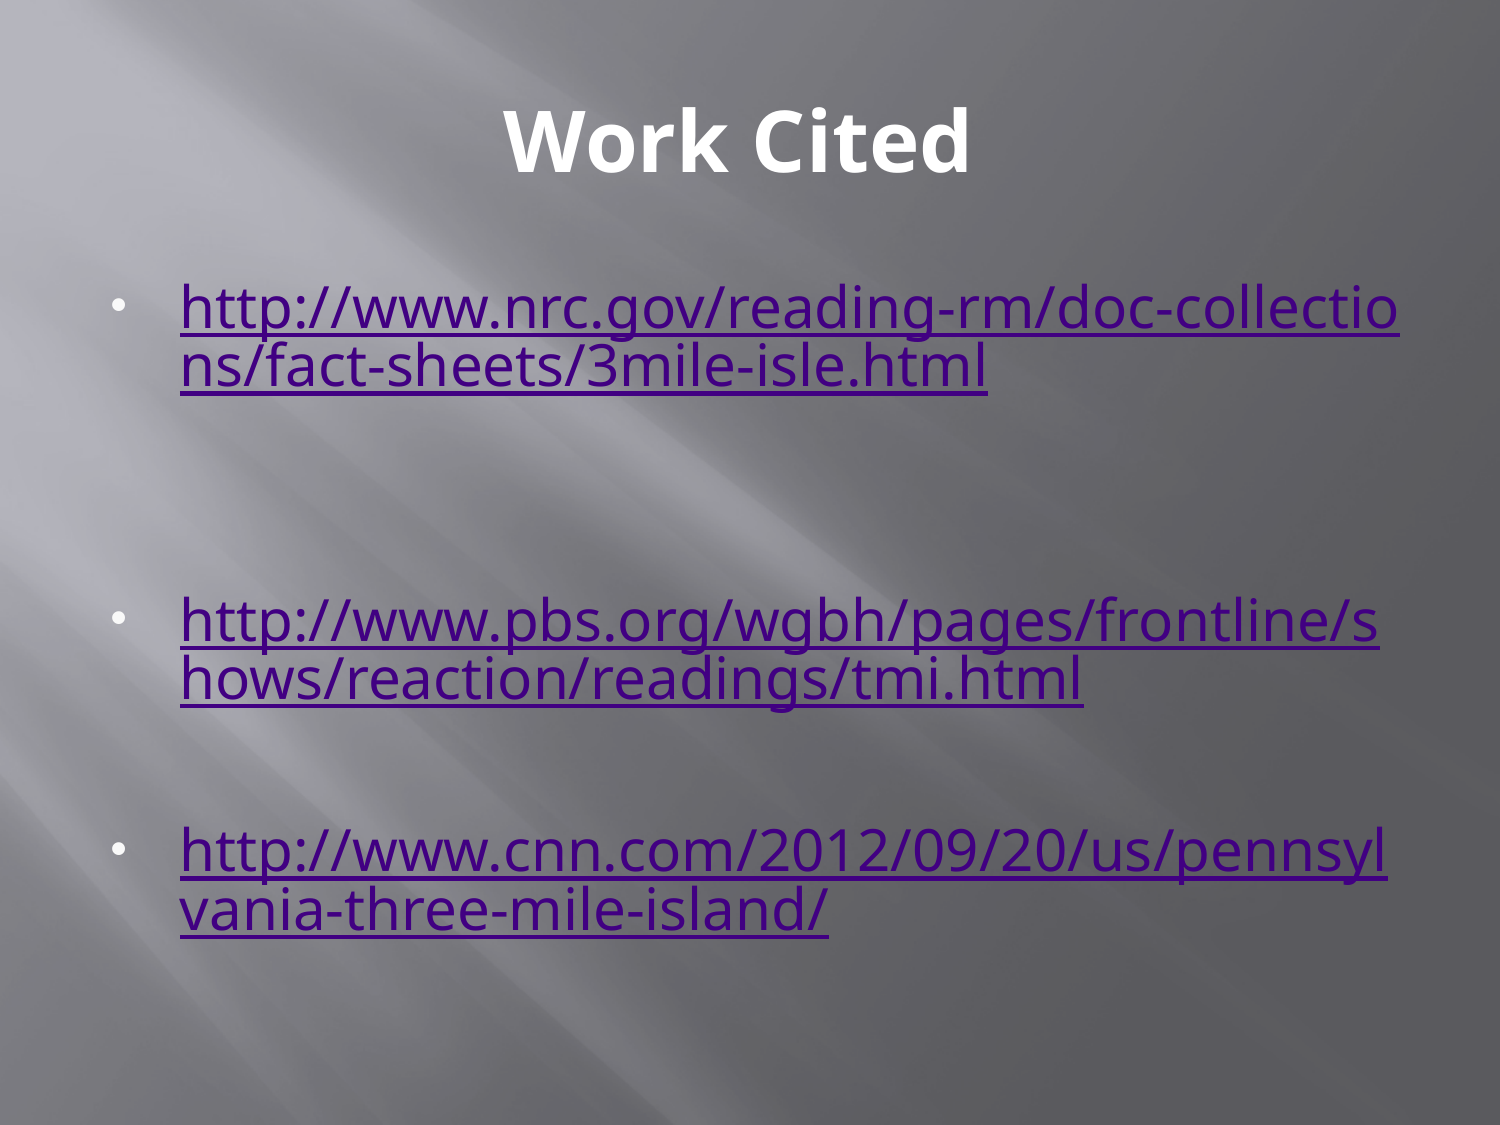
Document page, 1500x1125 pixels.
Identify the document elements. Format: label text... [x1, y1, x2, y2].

list http://www.nrc.gov/reading-rm/doc-collections/fact-sheets/3mile-isle.html http://www.pbs.org/wgbh/pages/frontline/shows/reaction/readings/tmi.html http://www.cnn.com/2012/09/20/us/pennsylvania-three-mile-island/ [74, 262, 1426, 1036]
title Work Cited [75, 45, 1425, 233]
